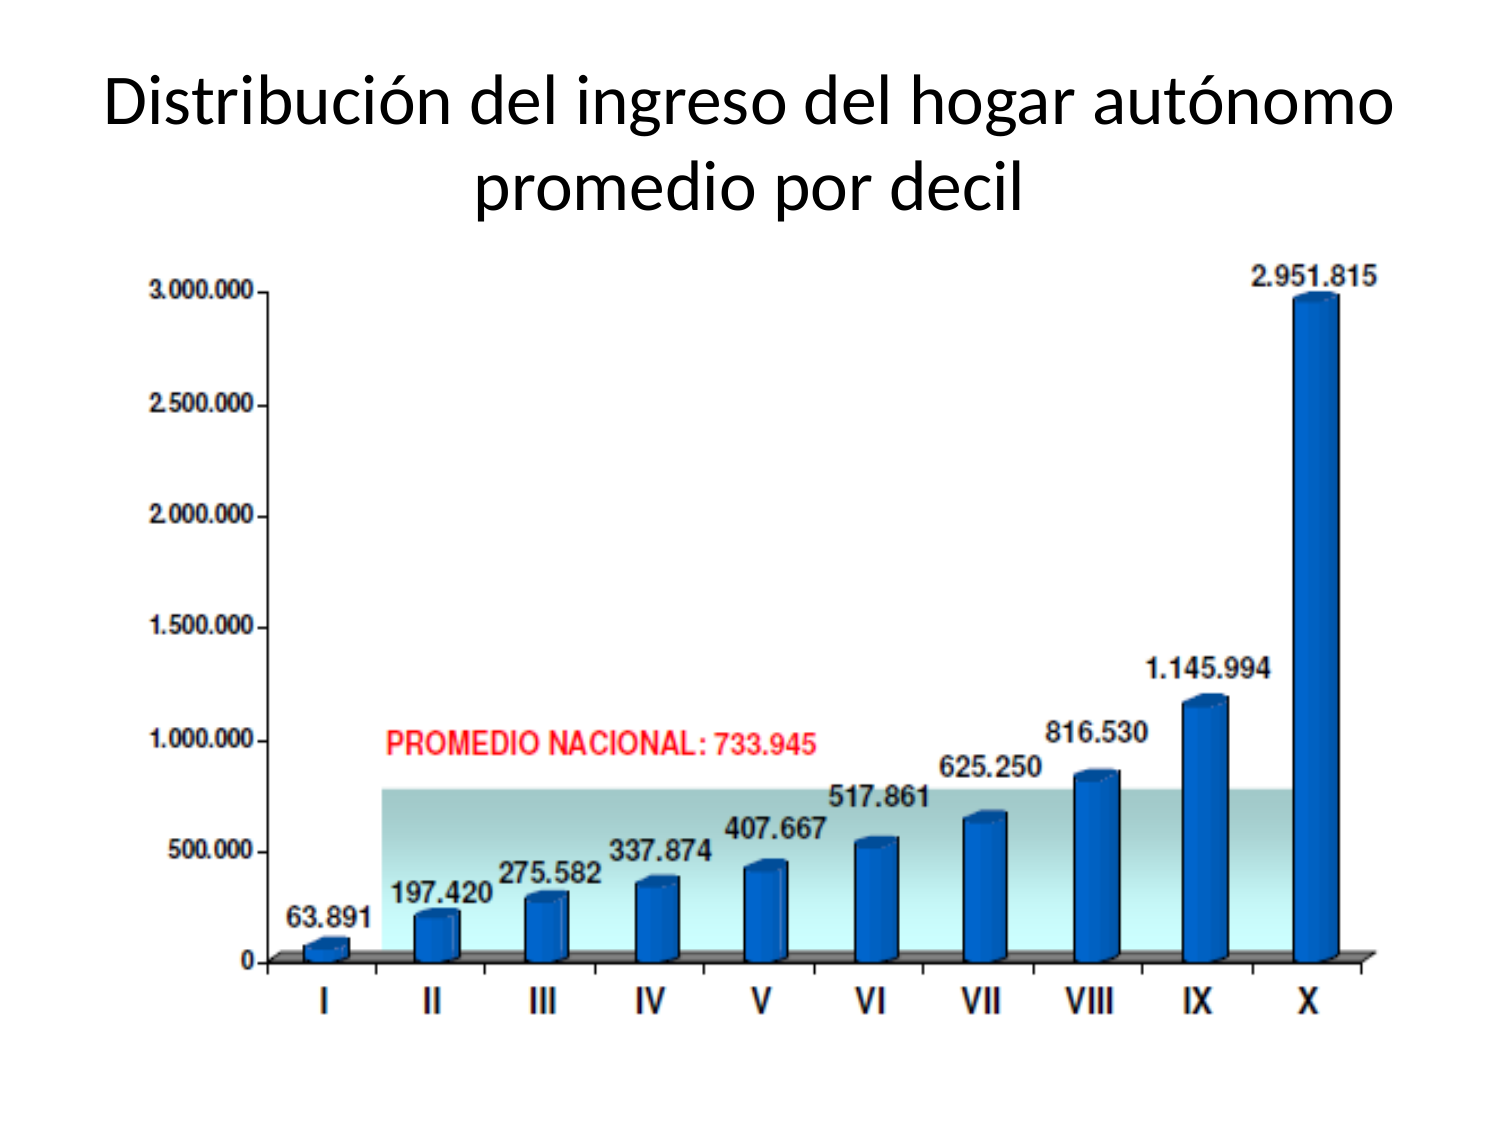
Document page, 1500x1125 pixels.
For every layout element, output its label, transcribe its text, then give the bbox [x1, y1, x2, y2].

title Distribución del ingreso del hogar autónomo promedio por decil [75, 45, 1425, 233]
picture [100, 255, 1389, 1023]
